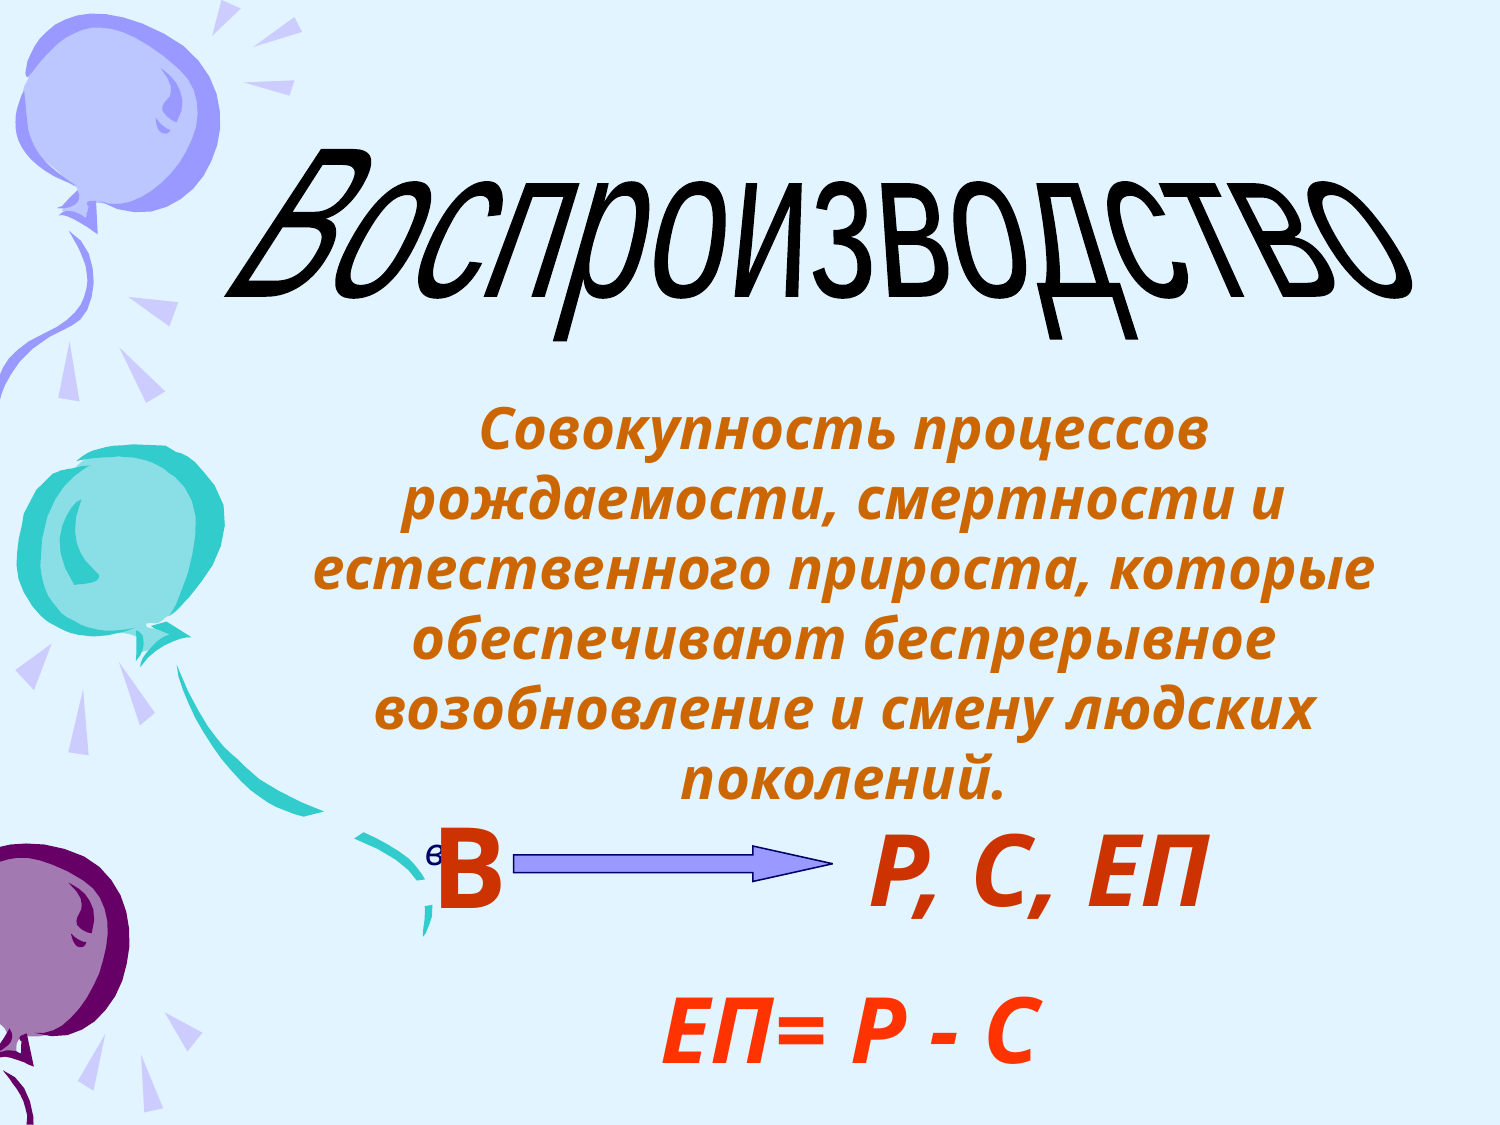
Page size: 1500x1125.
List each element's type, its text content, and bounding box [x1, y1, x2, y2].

text_box в [409, 820, 416, 881]
text_box ЕП= Р - С [442, 964, 1258, 1089]
text_box Р, С, ЕП [702, 798, 1376, 934]
text_box В [416, 788, 523, 938]
text_box [513, 846, 833, 882]
text_box Совокупность процессов рождаемости, смертности и естественного прироста, которые обеспечивают беспрерывное возобновление и смену людских поколений. [265, 383, 1424, 819]
